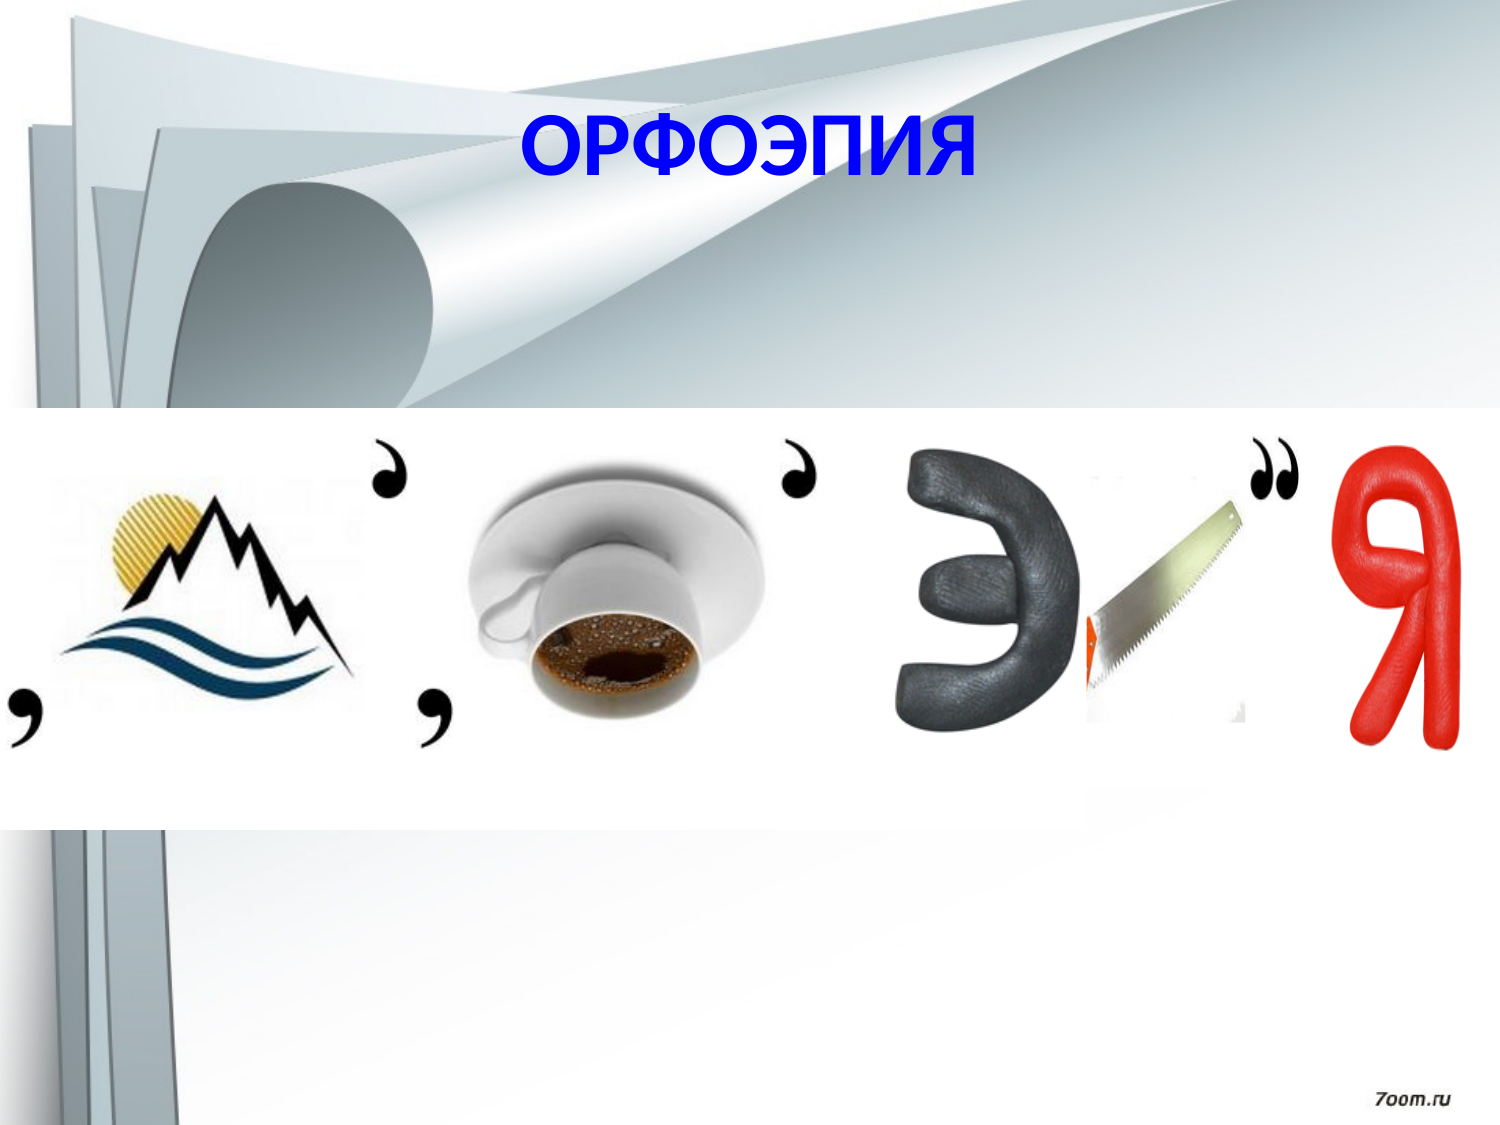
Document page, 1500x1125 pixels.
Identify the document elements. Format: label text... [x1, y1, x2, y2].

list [0, 408, 1087, 830]
picture [0, 0, 1500, 1125]
title ОРФОЭПИЯ [75, 45, 1425, 233]
